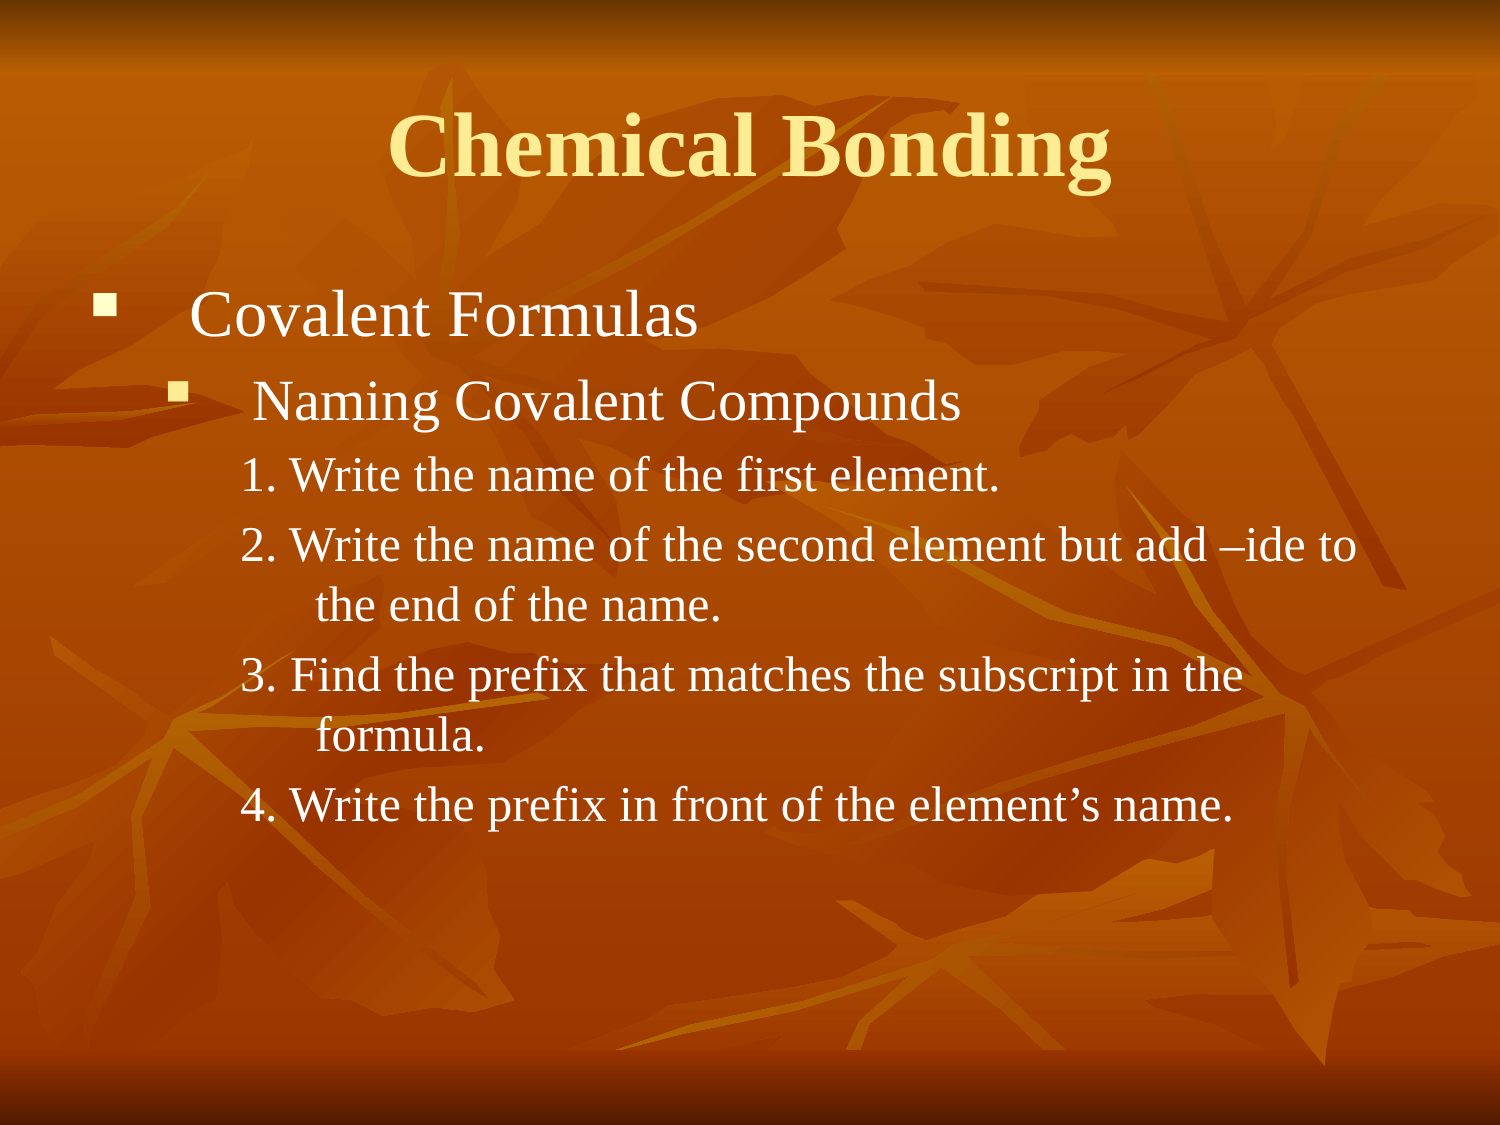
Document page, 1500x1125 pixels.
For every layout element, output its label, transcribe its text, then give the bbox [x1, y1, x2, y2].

title Chemical Bonding [74, 45, 1426, 234]
list Covalent Formulas Naming Covalent Compounds 1. Write the name of the first element. 2. Write the name of the second element but add –ide to the end of the name. 3. Find the prefix that matches the subscript in the formula. 4. Write the prefix in front of the element’s name. [74, 262, 1426, 1006]
